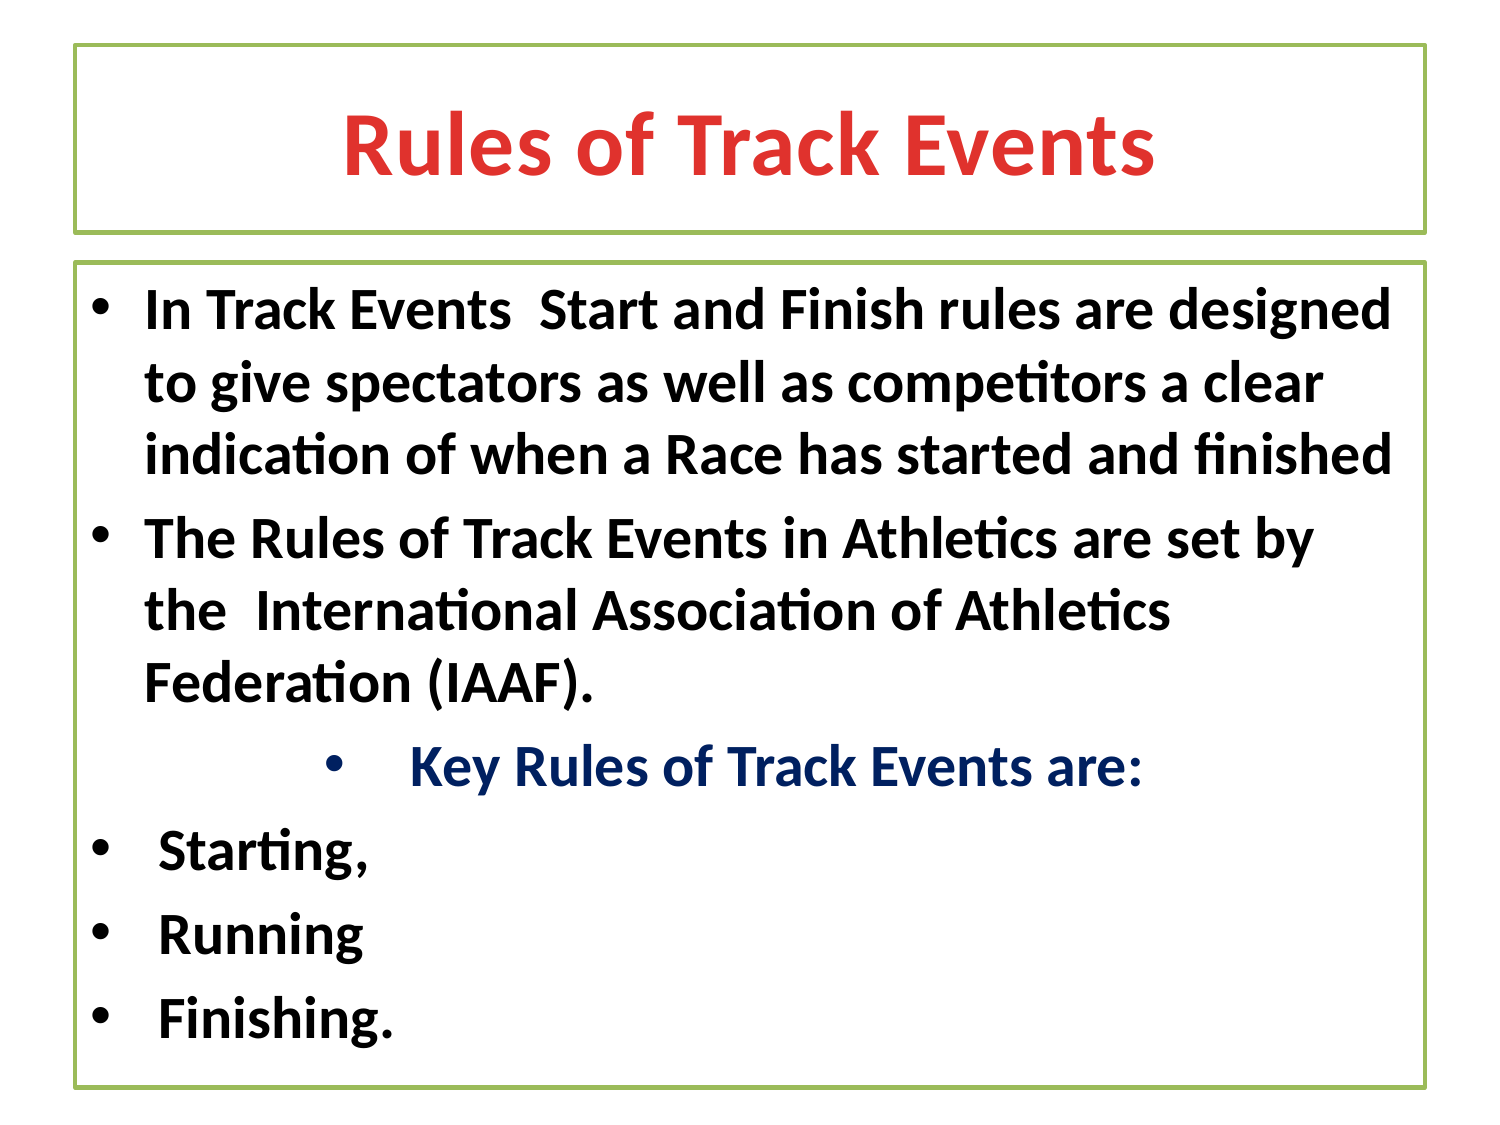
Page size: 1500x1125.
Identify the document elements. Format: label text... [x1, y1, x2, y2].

title Rules of Track Events [73, 43, 1427, 235]
list In Track Events Start and Finish rules are designed to give spectators as well as competitors a clear indication of when a Race has started and finished The Rules of Track Events in Athletics are set by the International Association of Athletics Federation (IAAF). Key Rules of Track Events are: Starting, Running Finishing. [73, 260, 1427, 1090]
